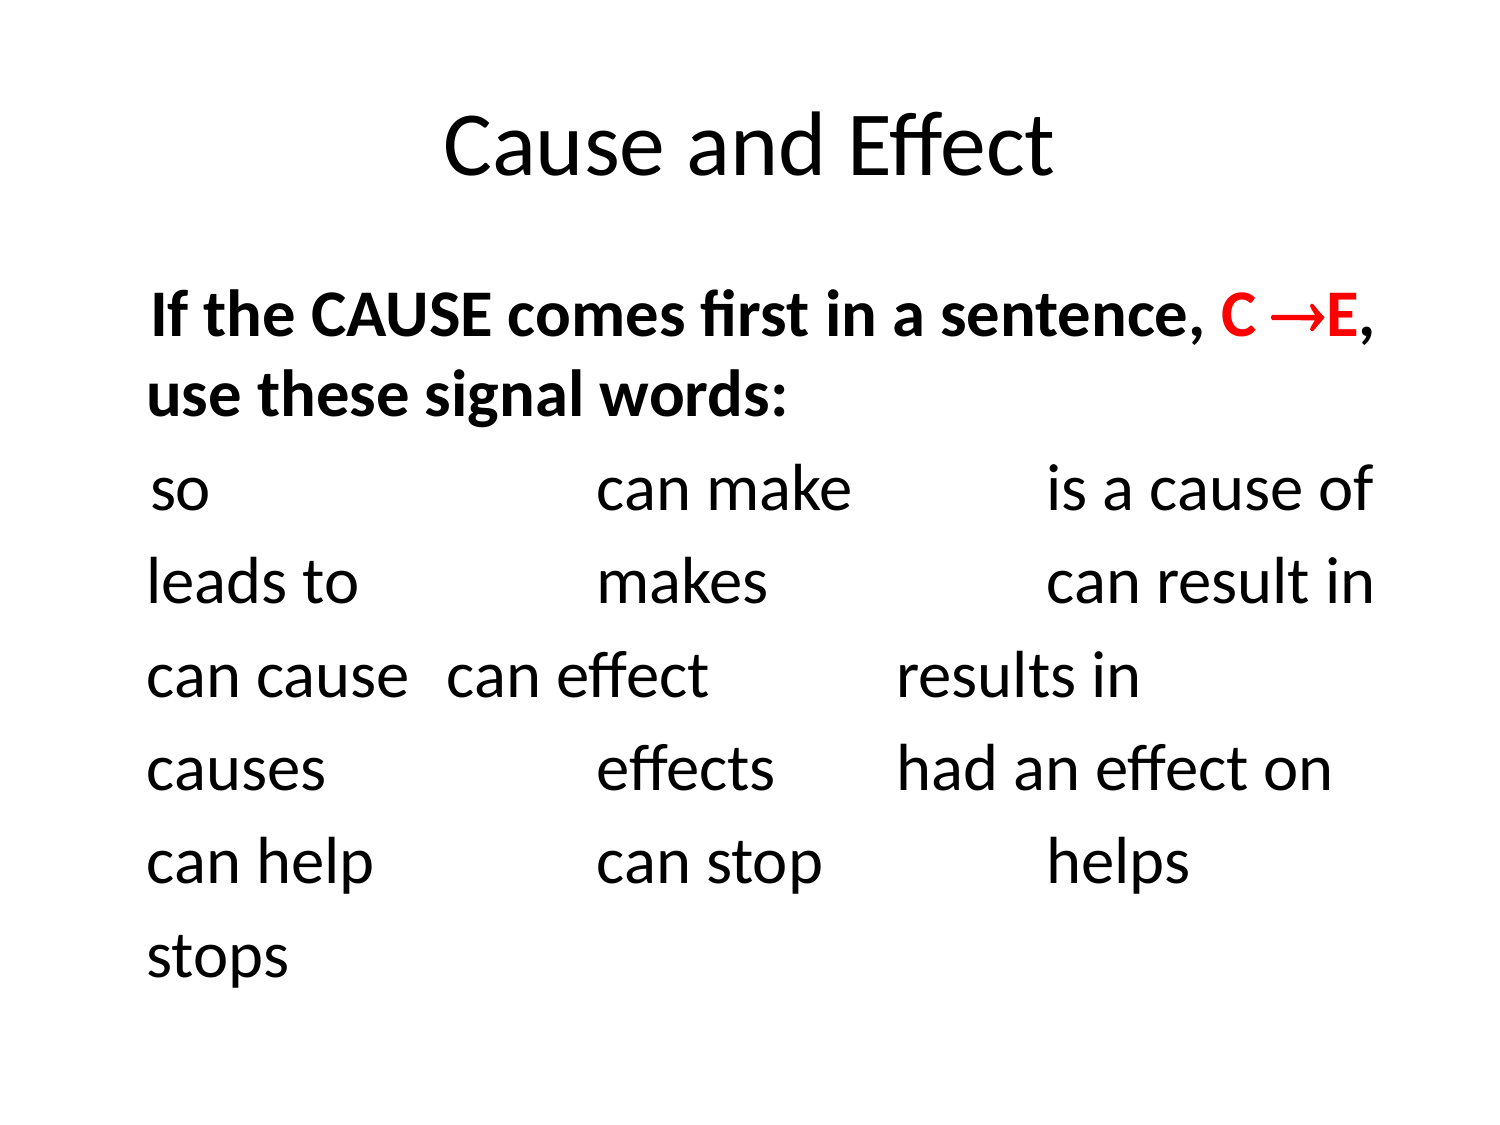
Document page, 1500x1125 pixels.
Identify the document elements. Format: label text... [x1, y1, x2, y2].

title Cause and Effect [75, 45, 1425, 233]
list If the CAUSE comes first in a sentence, C E, use these signal words: so can make is a cause of leads to makes can result in can cause can effect results in causes effects had an effect on can help can stop helps stops [75, 262, 1425, 1005]
